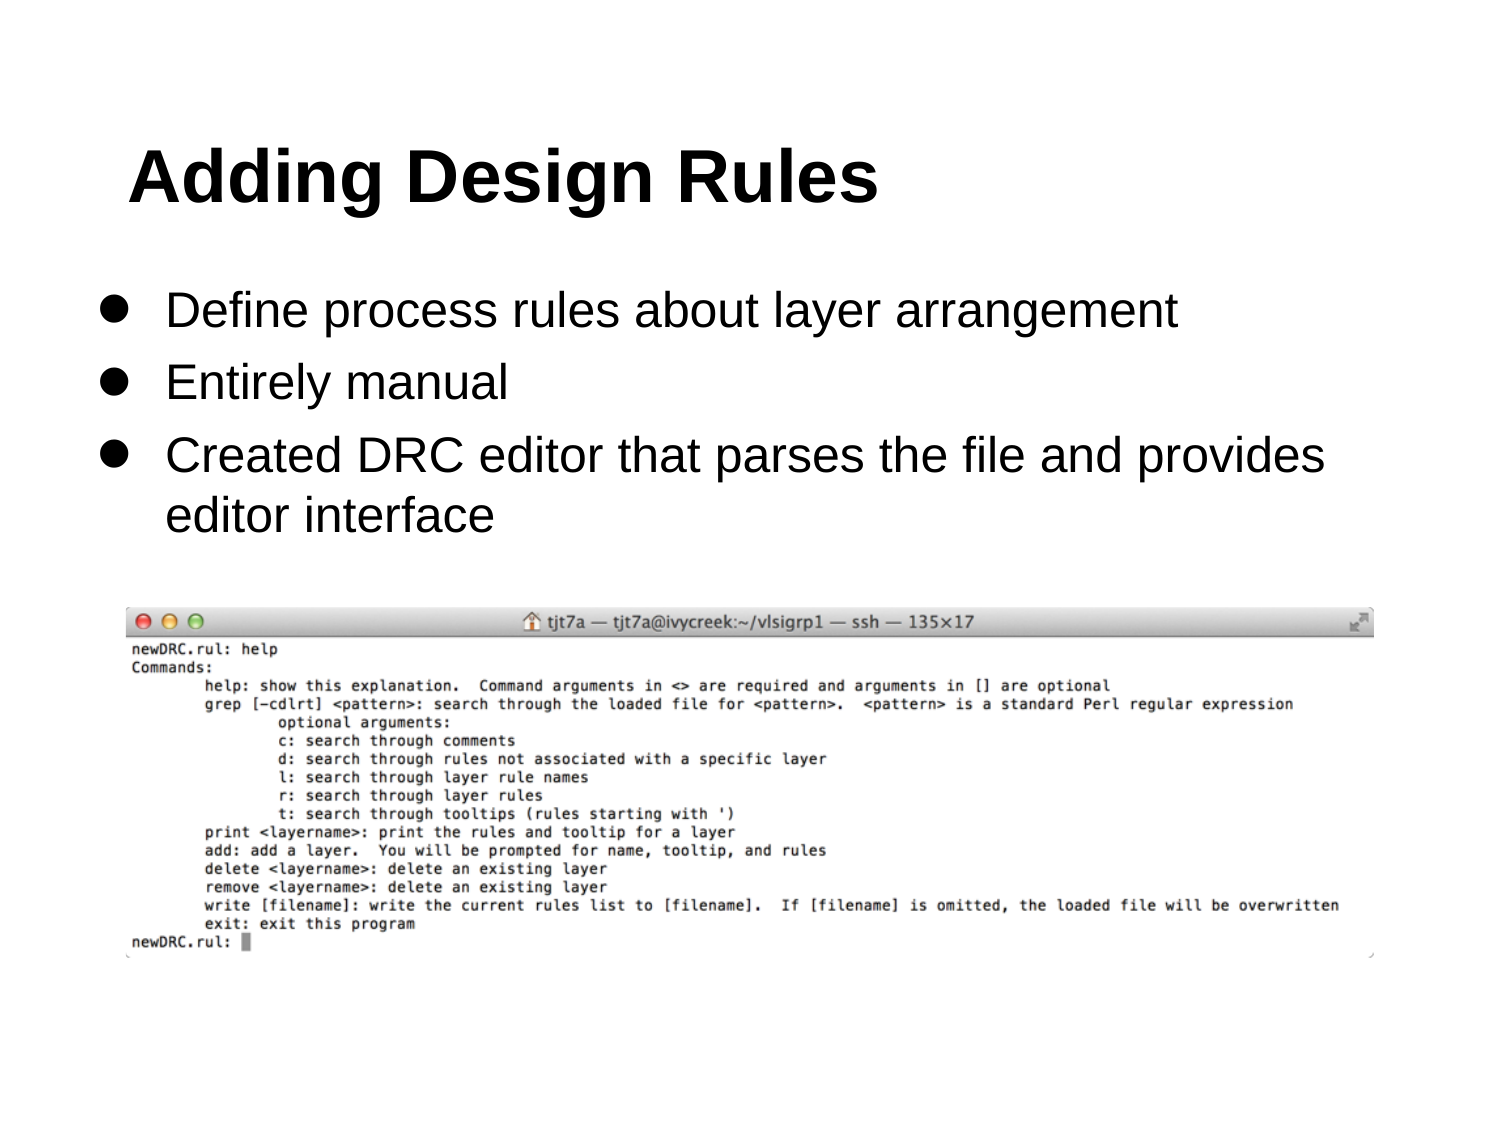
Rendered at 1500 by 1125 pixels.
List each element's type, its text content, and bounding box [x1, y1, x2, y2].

text_box [125, 607, 1374, 958]
title Adding Design Rules [75, 14, 1425, 233]
list Define process rules about layer arrangement Entirely manual Created DRC editor that parses the file and provides editor interface [75, 262, 1425, 931]
